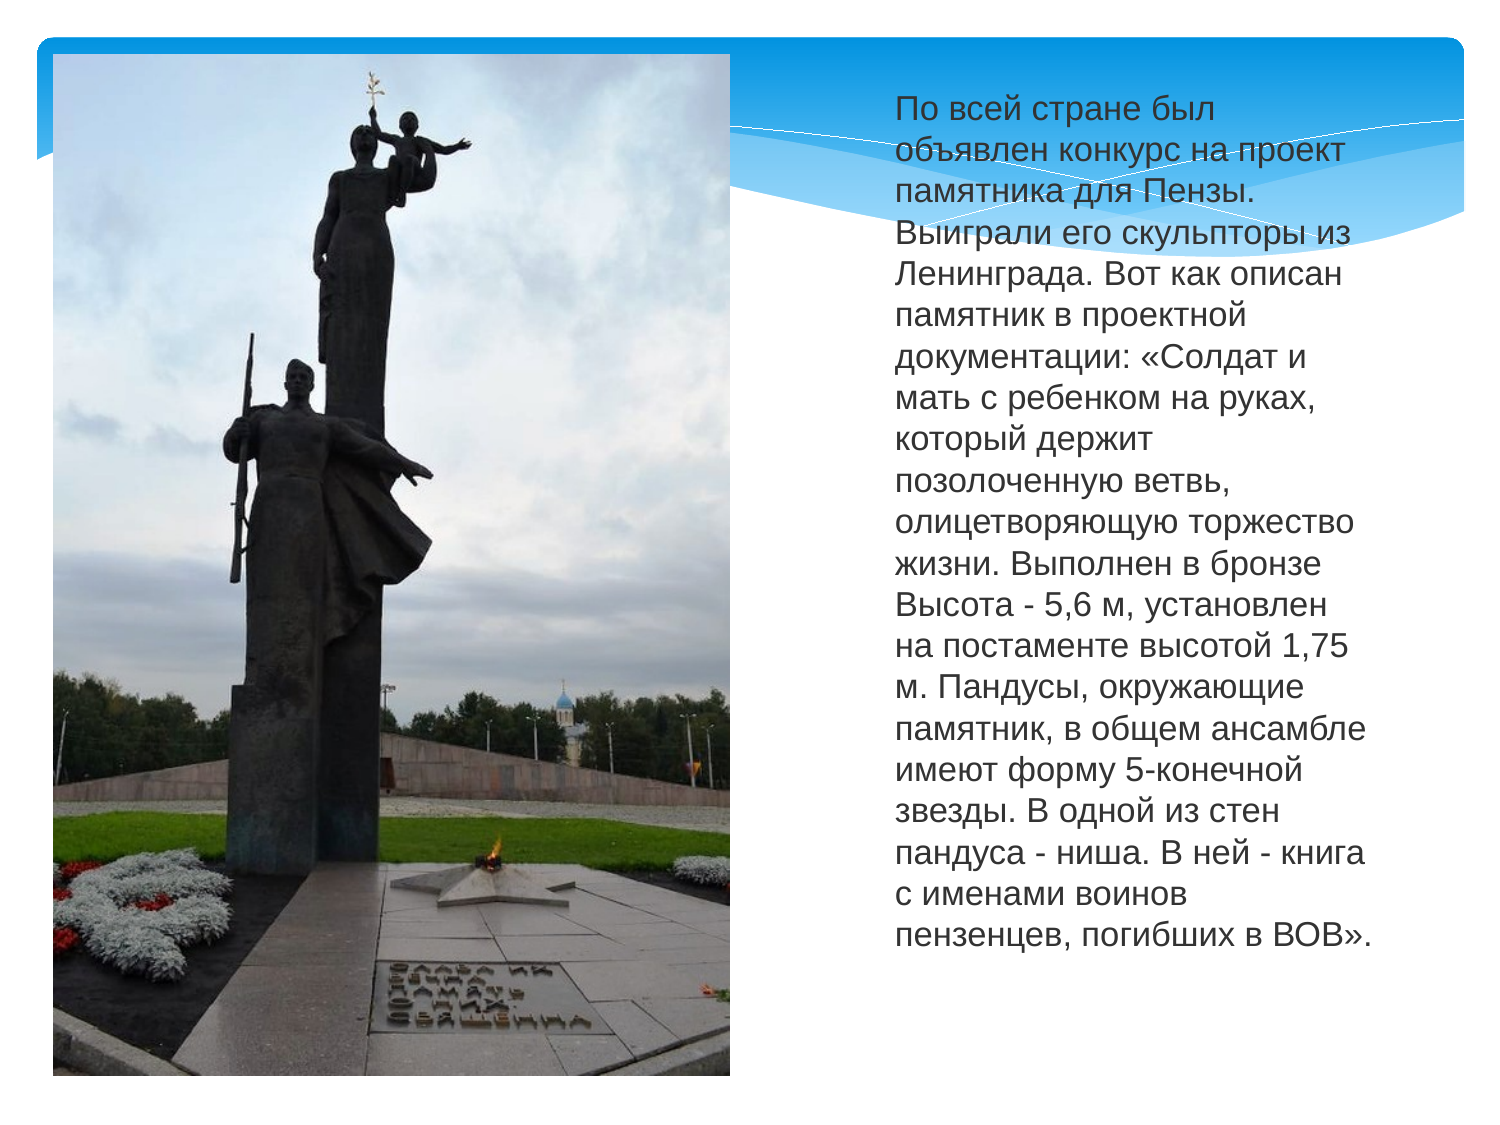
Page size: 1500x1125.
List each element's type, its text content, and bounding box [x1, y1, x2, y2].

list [52, 54, 730, 1076]
list По всей стране был объявлен конкурс на проект памятника для Пензы. Выиграли его скульпторы из Ленинграда. Вот как описан памятник в проектной документации: «Солдат и мать с ребенком на руках, который держит позолоченную ветвь, олицетворяющую торжество жизни. Выполнен в бронзе Высота - 5,6 м, установлен на постаменте высотой 1,75 м. Пандусы, окружающие памятник, в общем ансамбле имеют форму 5-конечной звезды. В одной из стен пандуса - ниша. В ней - книга с именами воинов пензенцев, погибших в ВОВ». [879, 78, 1388, 1035]
